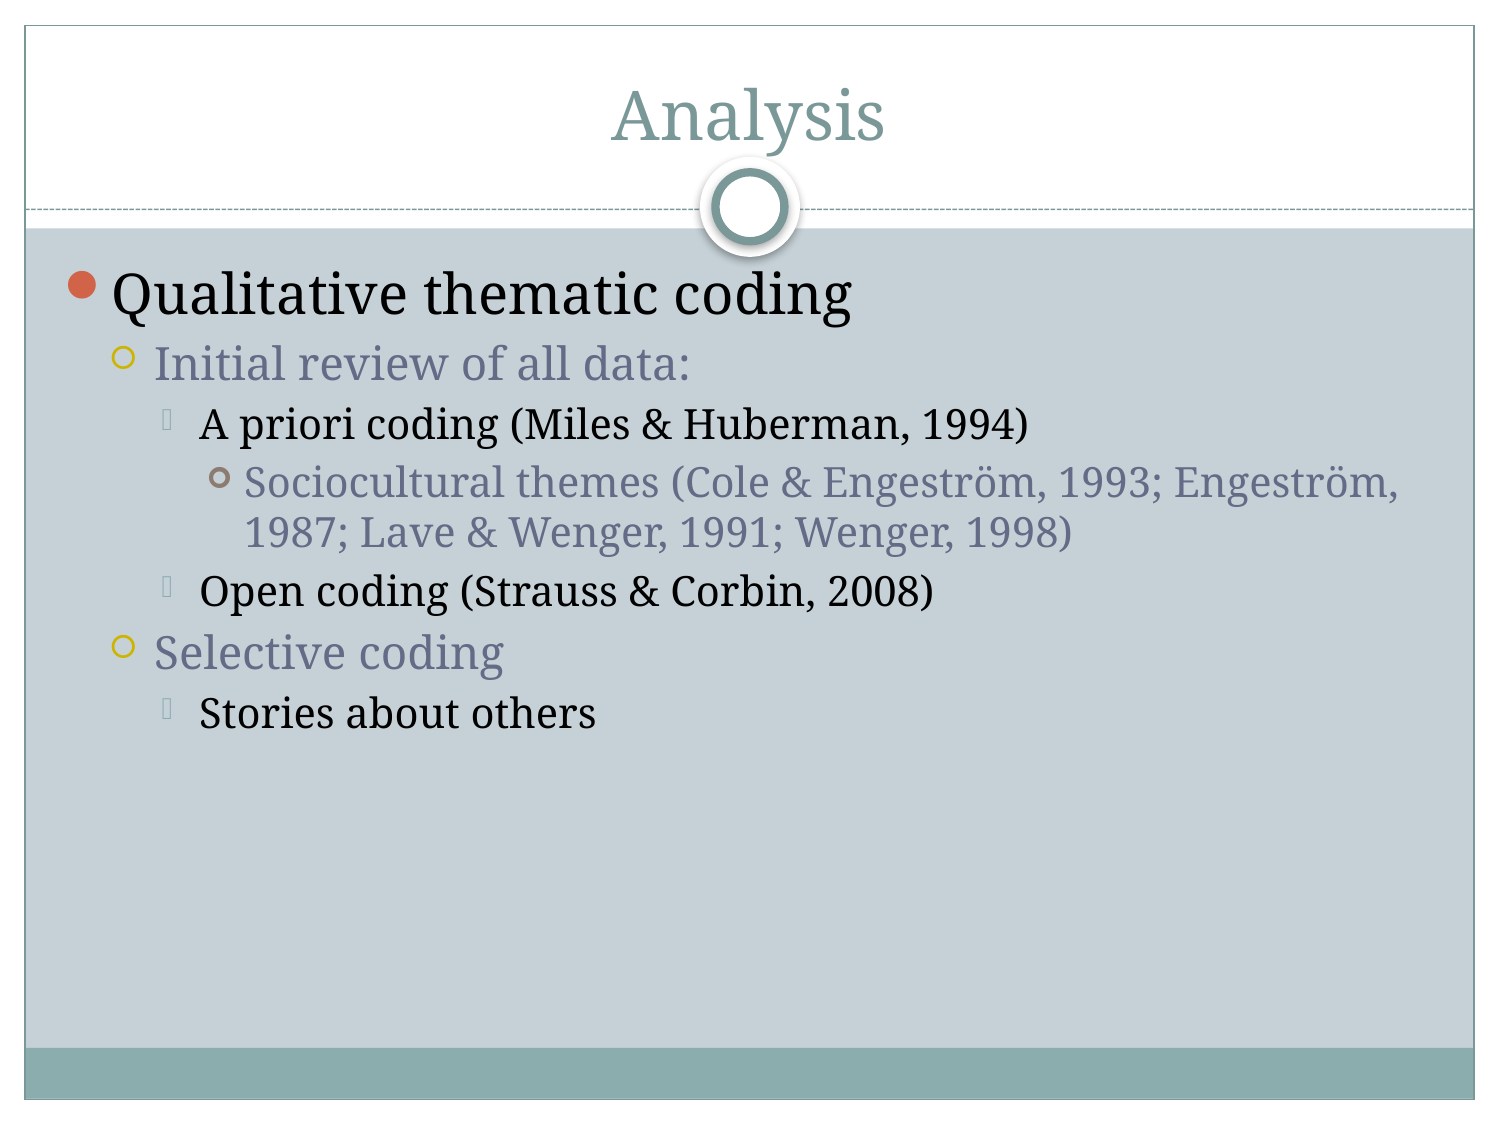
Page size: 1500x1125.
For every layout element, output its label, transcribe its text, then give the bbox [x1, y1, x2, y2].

title Analysis [49, 37, 1450, 162]
list Qualitative thematic coding Initial review of all data: A priori coding (Miles & Huberman, 1994) Sociocultural themes (Cole & Engeström, 1993; Engeström, 1987; Lave & Wenger, 1991; Wenger, 1998) Open coding (Strauss & Corbin, 2008) Selective coding Stories about others [49, 250, 1445, 1001]
